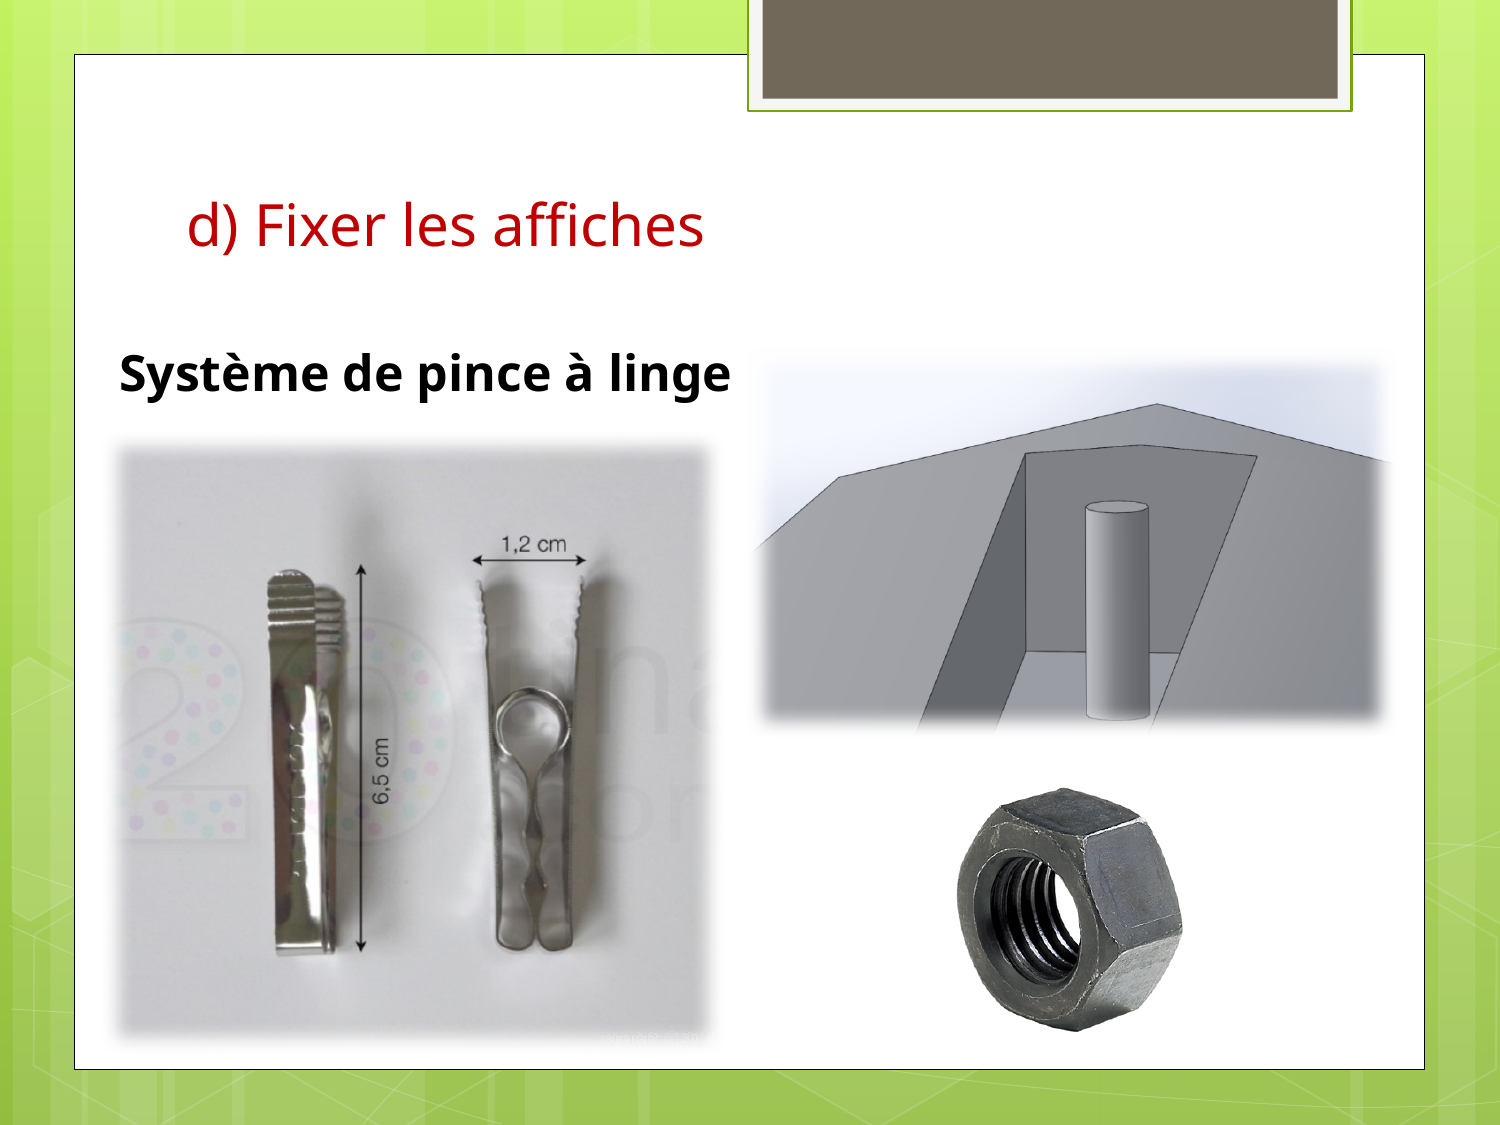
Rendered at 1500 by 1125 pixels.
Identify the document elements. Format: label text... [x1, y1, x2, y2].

picture [947, 777, 1197, 1055]
title d) Fixer les affiches [171, 78, 1324, 266]
picture [100, 429, 726, 1055]
text_box Système de pince à linge [104, 333, 748, 409]
picture [746, 347, 1397, 738]
